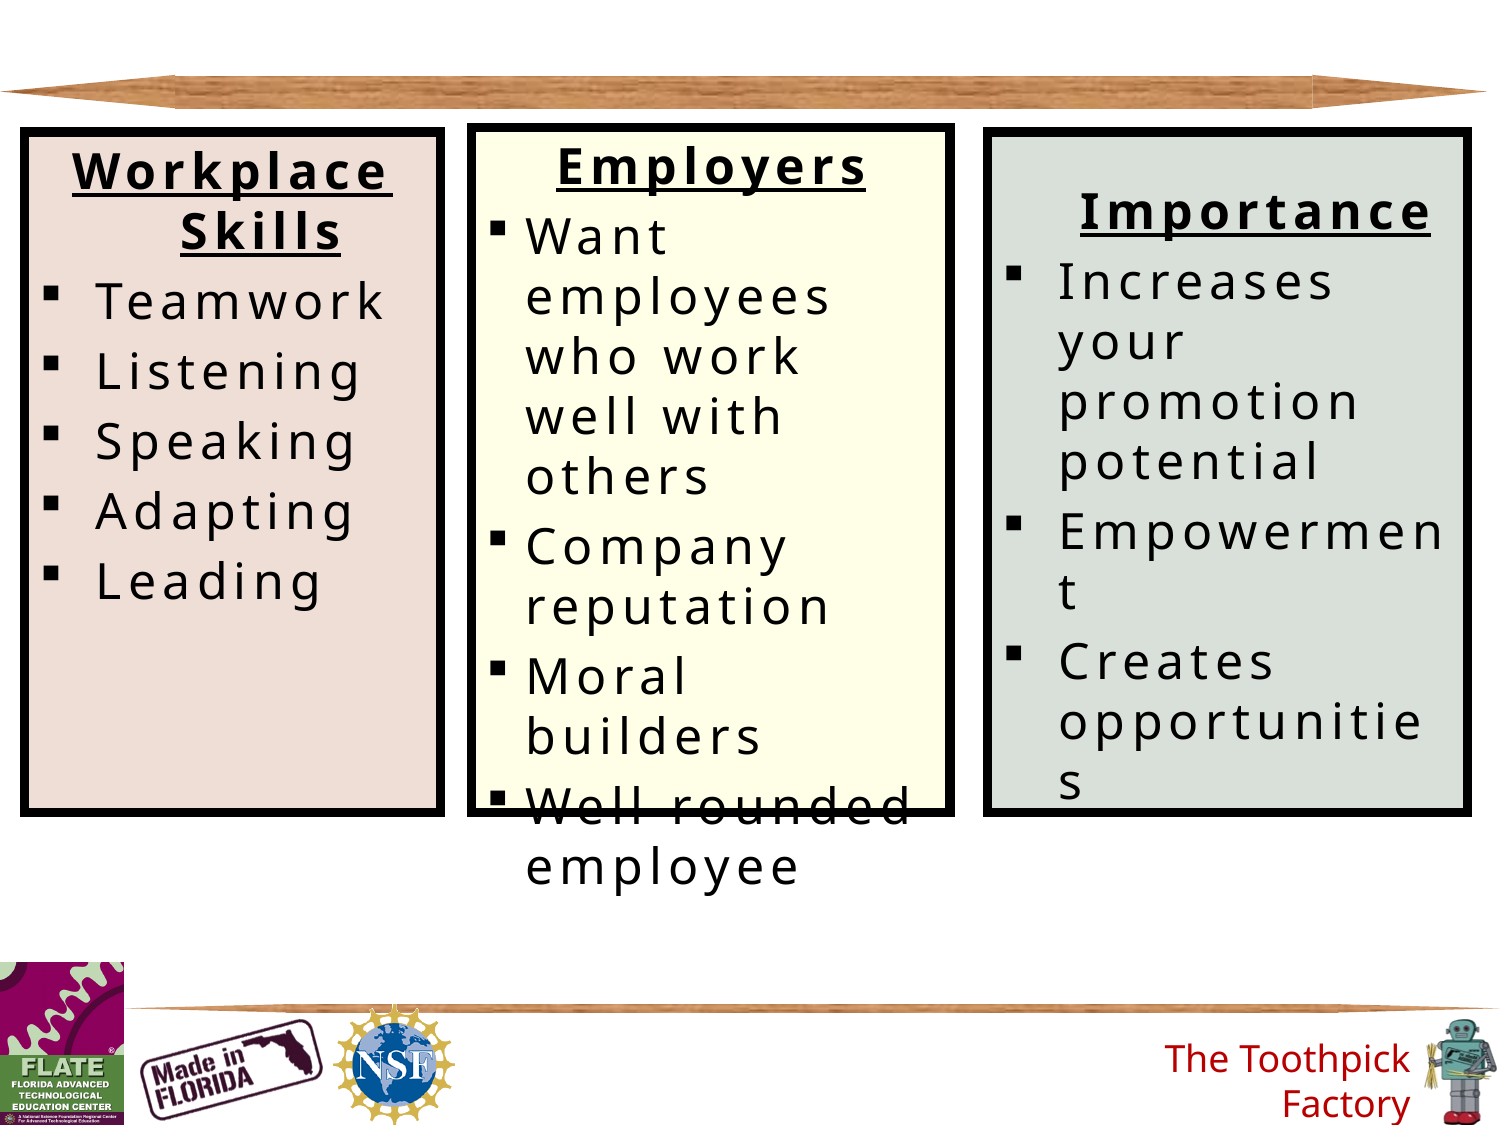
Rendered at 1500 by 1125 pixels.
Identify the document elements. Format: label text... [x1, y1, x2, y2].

picture [1424, 1015, 1500, 1125]
picture [0, 962, 1500, 1125]
text_box Importance Increases your promotion potential Empowerment Creates opportunities [987, 132, 1468, 813]
picture [0, 74, 1488, 109]
text_box Employers Want employees who work well with others Company reputation Moral builders Well-rounded employee [471, 127, 950, 813]
list Workplace Skills Teamwork Listening Speaking Adapting Leading [24, 132, 441, 813]
